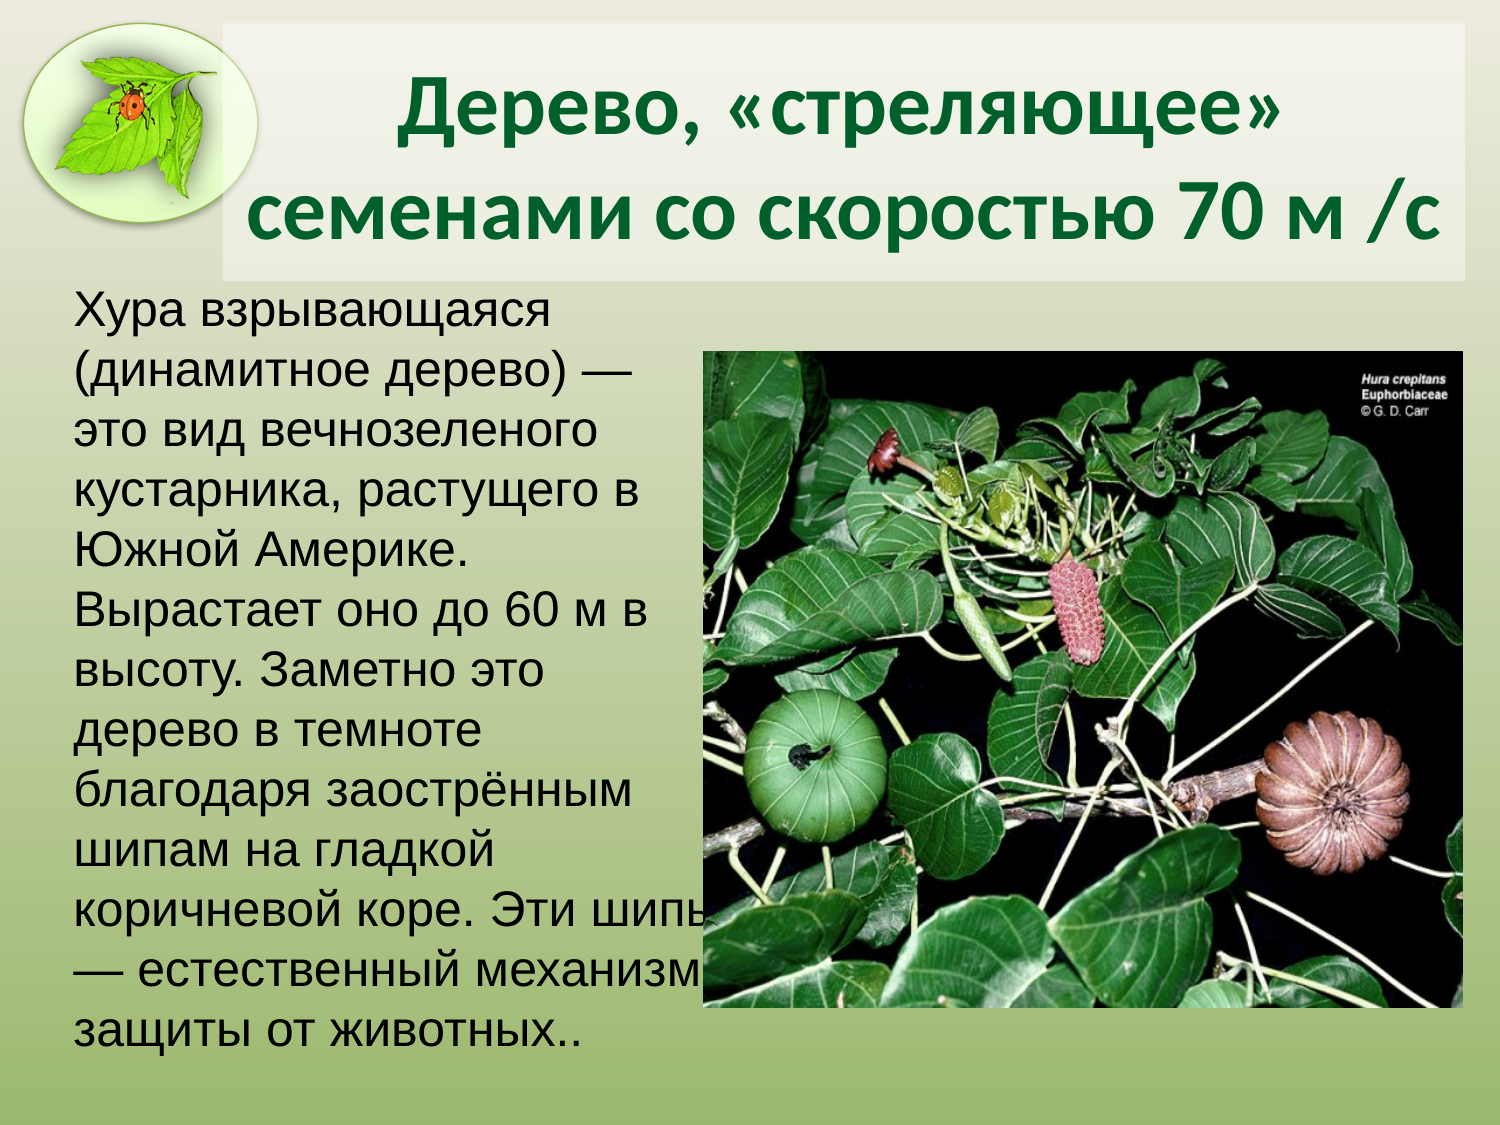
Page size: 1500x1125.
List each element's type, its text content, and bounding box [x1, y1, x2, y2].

title Дерево, «стреляющее» семенами со скоростью 70 м /с [222, 23, 1465, 282]
picture [46, 35, 222, 211]
text_box Хура взрывающаяся (динамитное дерево) — это вид вечнозеленого кустарника, растущего в Южной Америке. Вырастает оно до 60 м в высоту. Заметно это дерево в темноте благодаря заострённым шипам на гладкой коричневой коре. Эти шипы — естественный механизм защиты от животных.. [58, 269, 739, 1065]
picture [702, 351, 1464, 1009]
